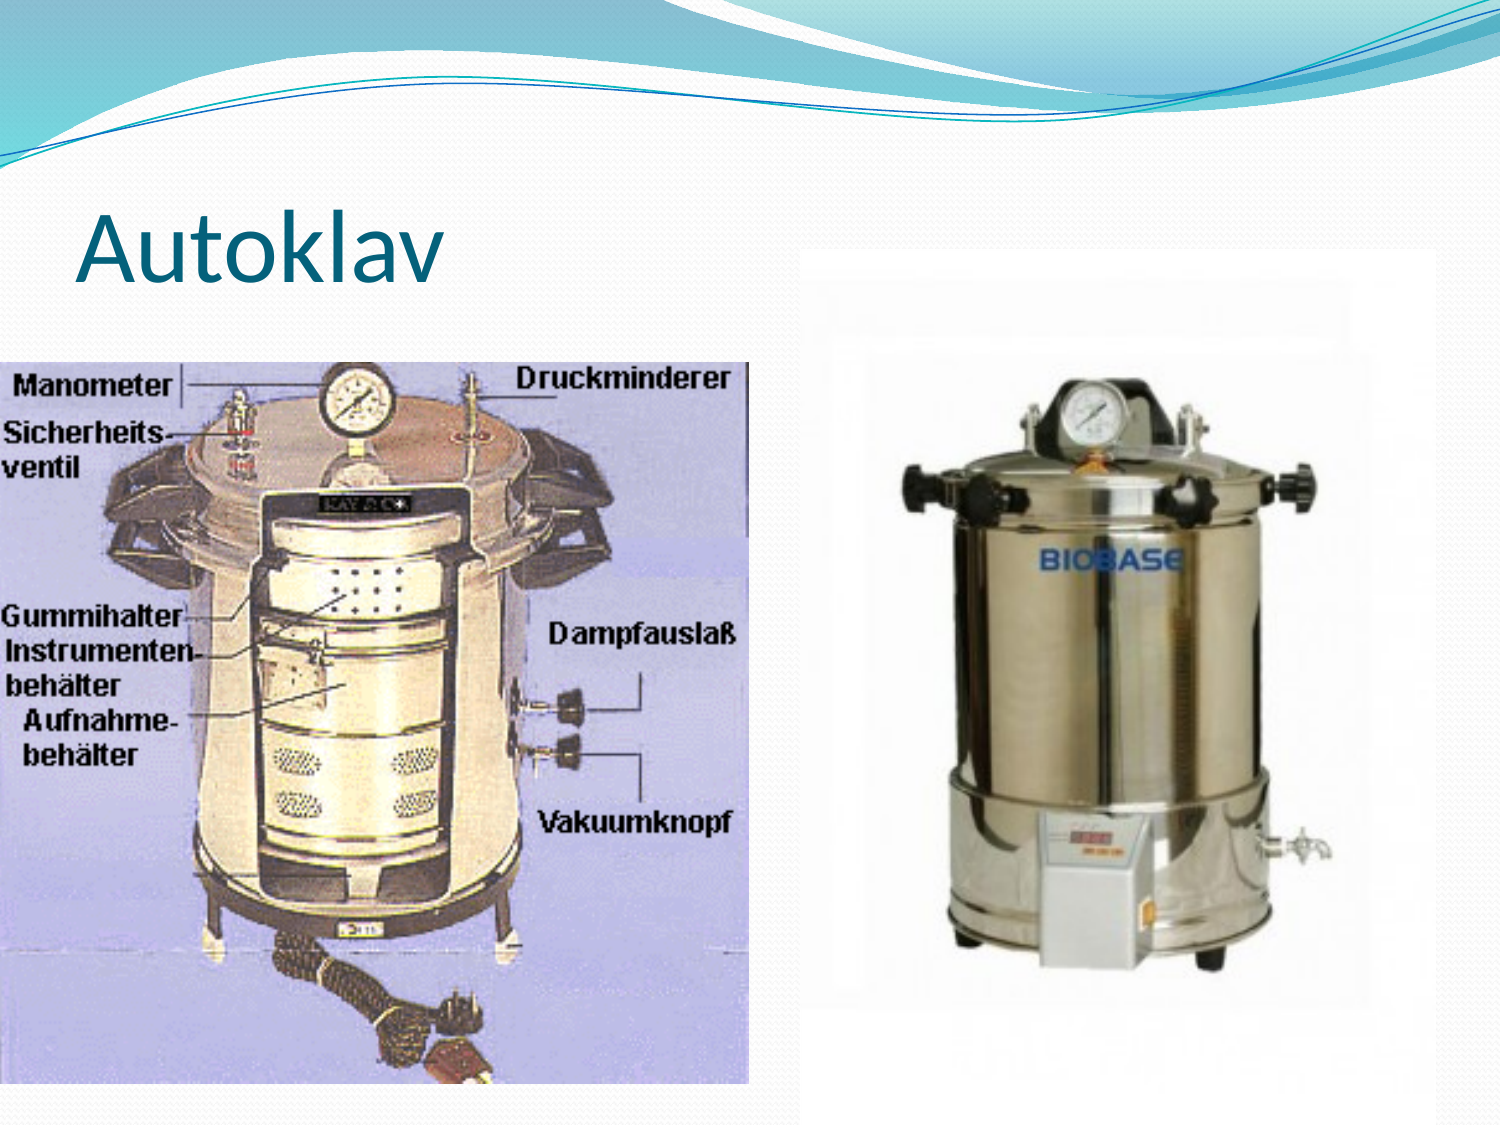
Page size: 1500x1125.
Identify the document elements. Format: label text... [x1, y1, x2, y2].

title Autoklav [75, 115, 1425, 303]
picture [799, 249, 1436, 1125]
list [0, 362, 749, 1084]
